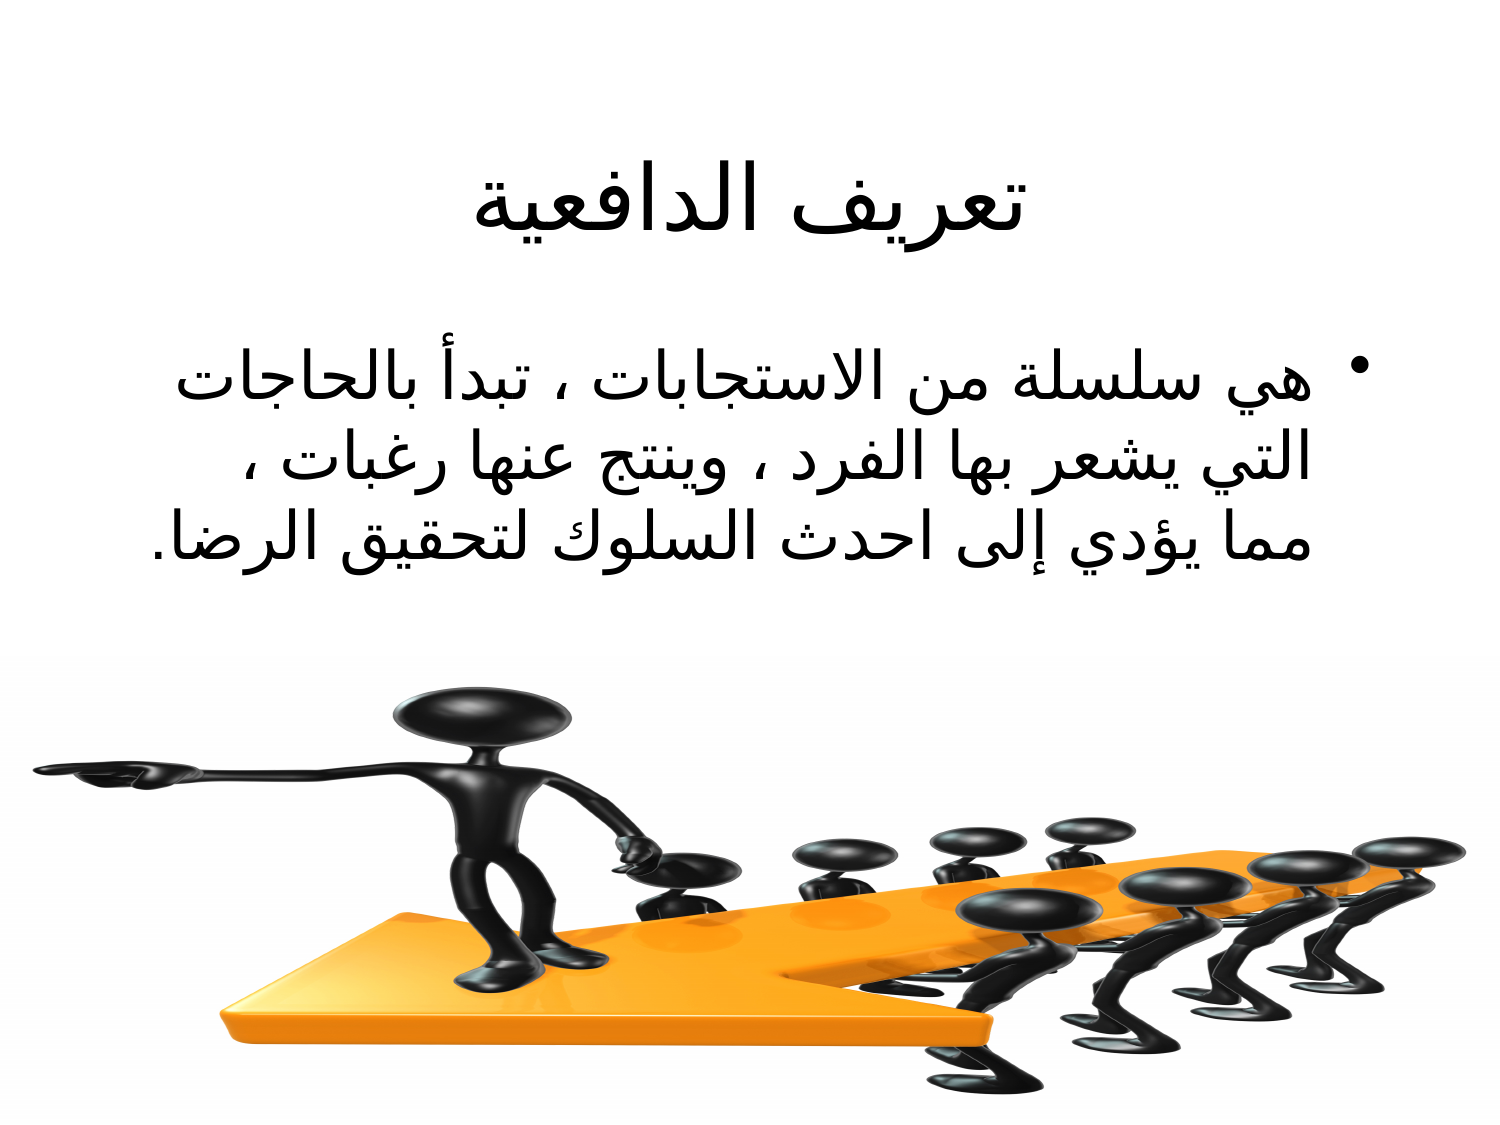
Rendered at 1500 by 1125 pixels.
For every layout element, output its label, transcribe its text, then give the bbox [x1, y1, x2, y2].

picture [0, 656, 1500, 1125]
title تعريف الدافعية [112, 99, 1388, 288]
list هي سلسلة من الاستجابات ، تبدأ بالحاجات التي يشعر بها الفرد ، وينتج عنها رغبات ، مما يؤدي إلى احدث السلوك لتحقيق الرضا. [112, 324, 1388, 655]
